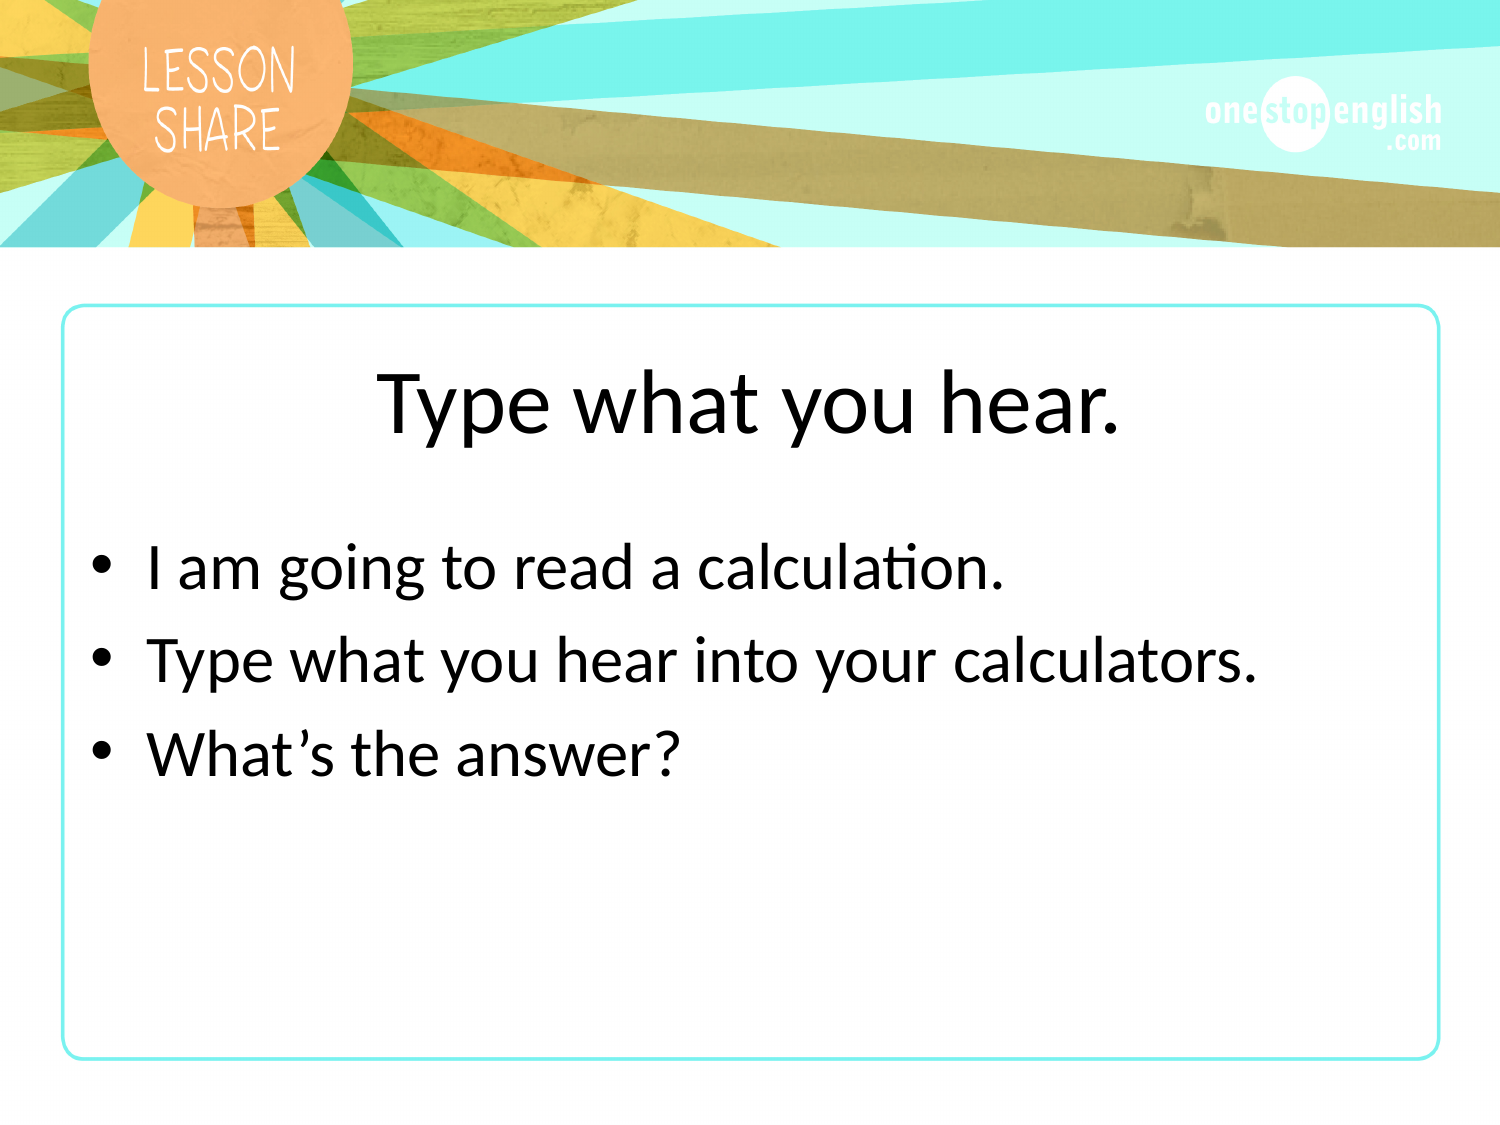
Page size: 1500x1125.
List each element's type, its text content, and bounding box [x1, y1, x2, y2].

list I am going to read a calculation. Type what you hear into your calculators. What’s the answer? [75, 515, 1425, 1125]
title Type what you hear. [75, 302, 1425, 491]
picture [0, 0, 1500, 1125]
